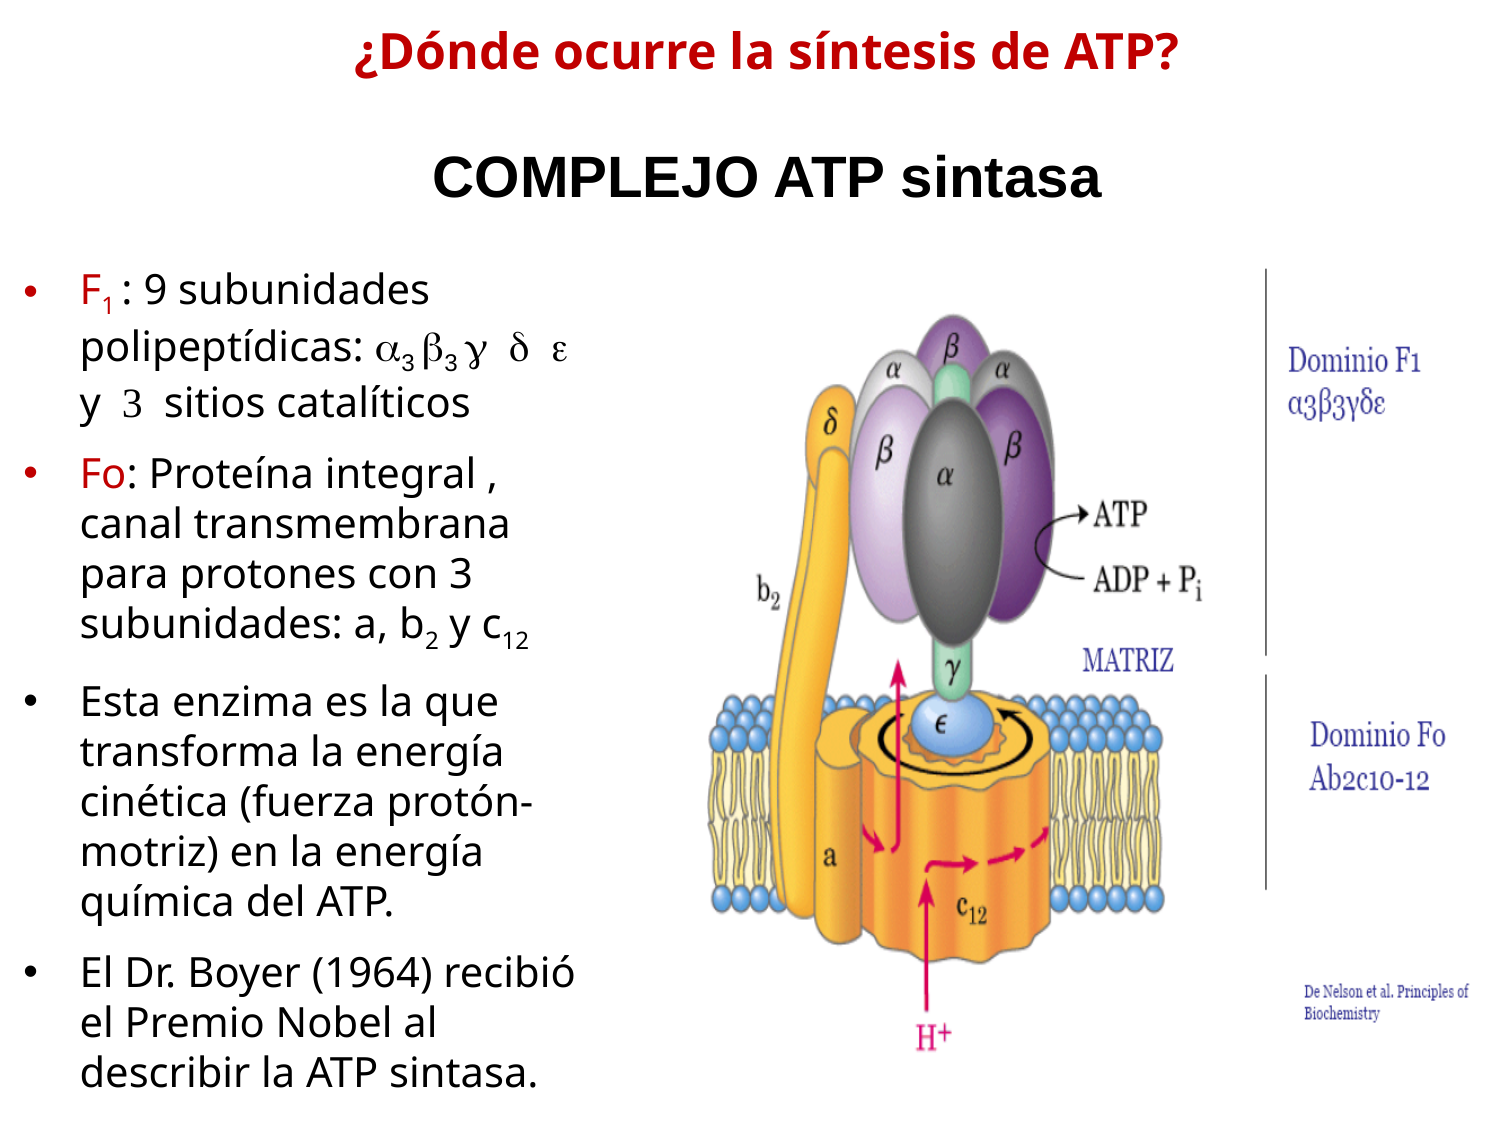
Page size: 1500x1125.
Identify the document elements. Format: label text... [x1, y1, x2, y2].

text_box F1 : 9 subunidades polipeptídicas: a3 b3 g d e y 3 sitios catalíticos Fo: Proteína integral , canal transmembrana para protones con 3 subunidades: a, b2 y c12 Esta enzima es la que transforma la energía cinética (fuerza protón-motriz) en la energía química del ATP. El Dr. Boyer (1964) recibió el Premio Nobel al describir la ATP sintasa. [8, 255, 624, 1125]
picture [643, 254, 1500, 1079]
text_box ¿Dónde ocurre la síntesis de ATP? COMPLEJO ATP sintasa [339, 11, 1195, 217]
